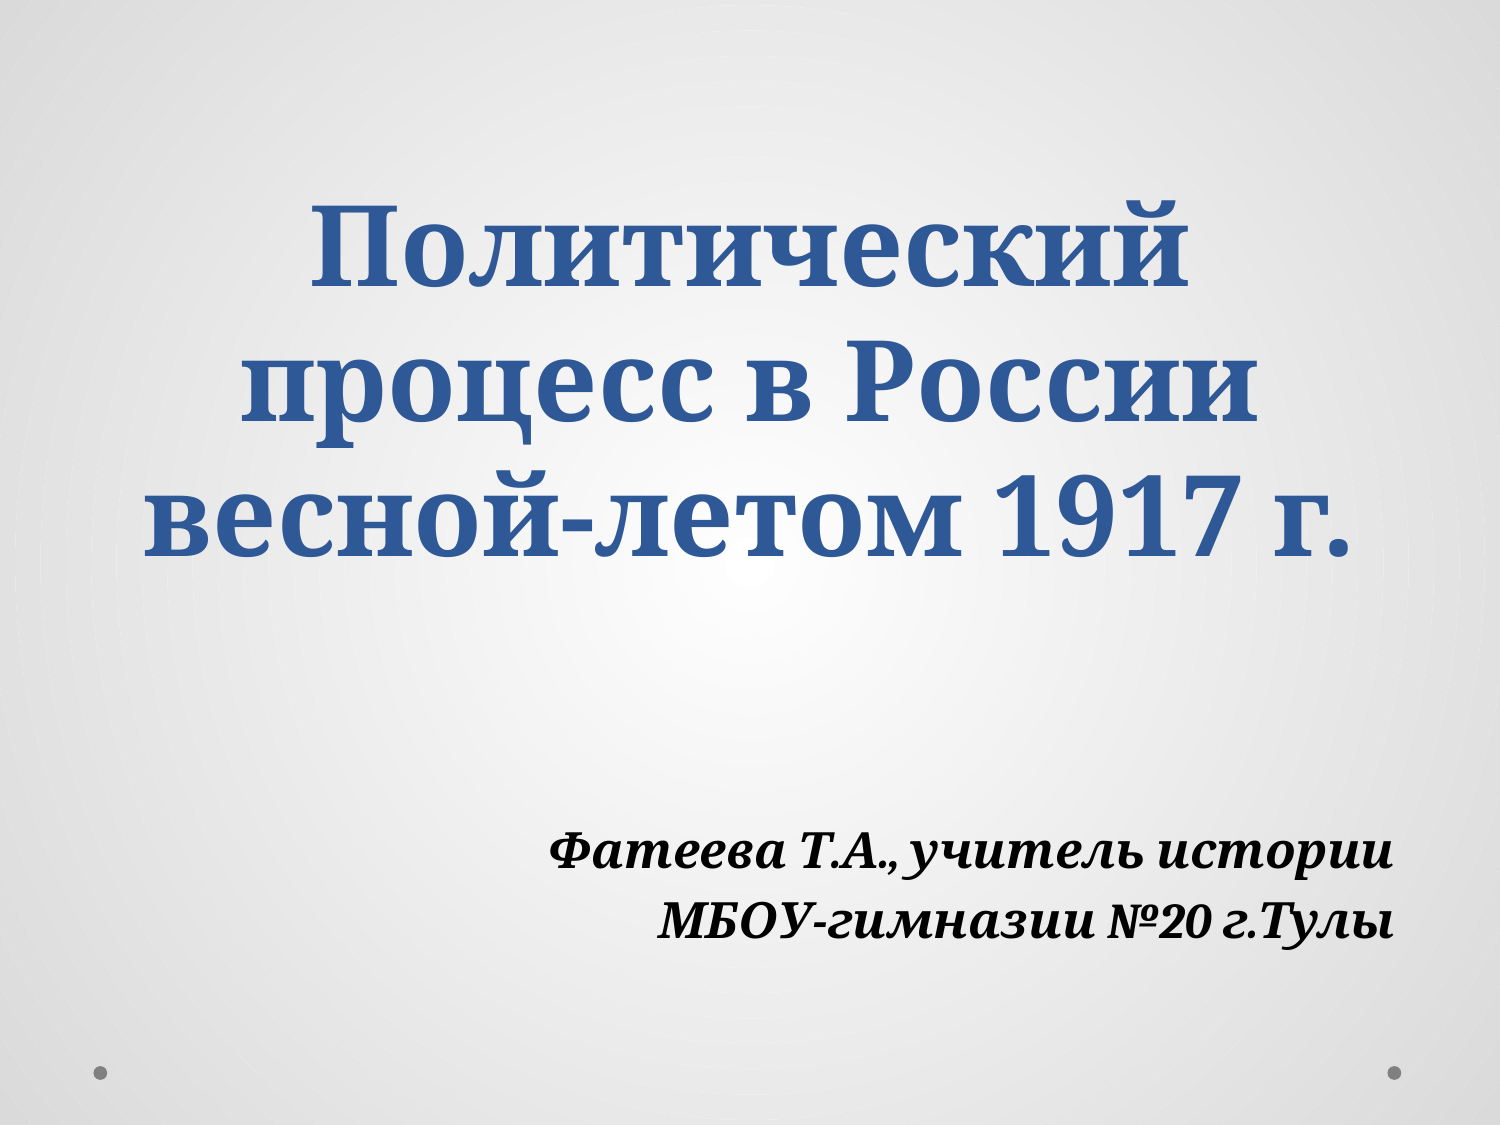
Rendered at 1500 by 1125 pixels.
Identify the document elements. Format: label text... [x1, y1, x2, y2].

subtitle Фатеева Т.А., учитель истории МБОУ-гимназии №20 г.Тулы [359, 810, 1411, 1011]
title Политический процесс в России весной-летом 1917 г. [112, 99, 1388, 587]
